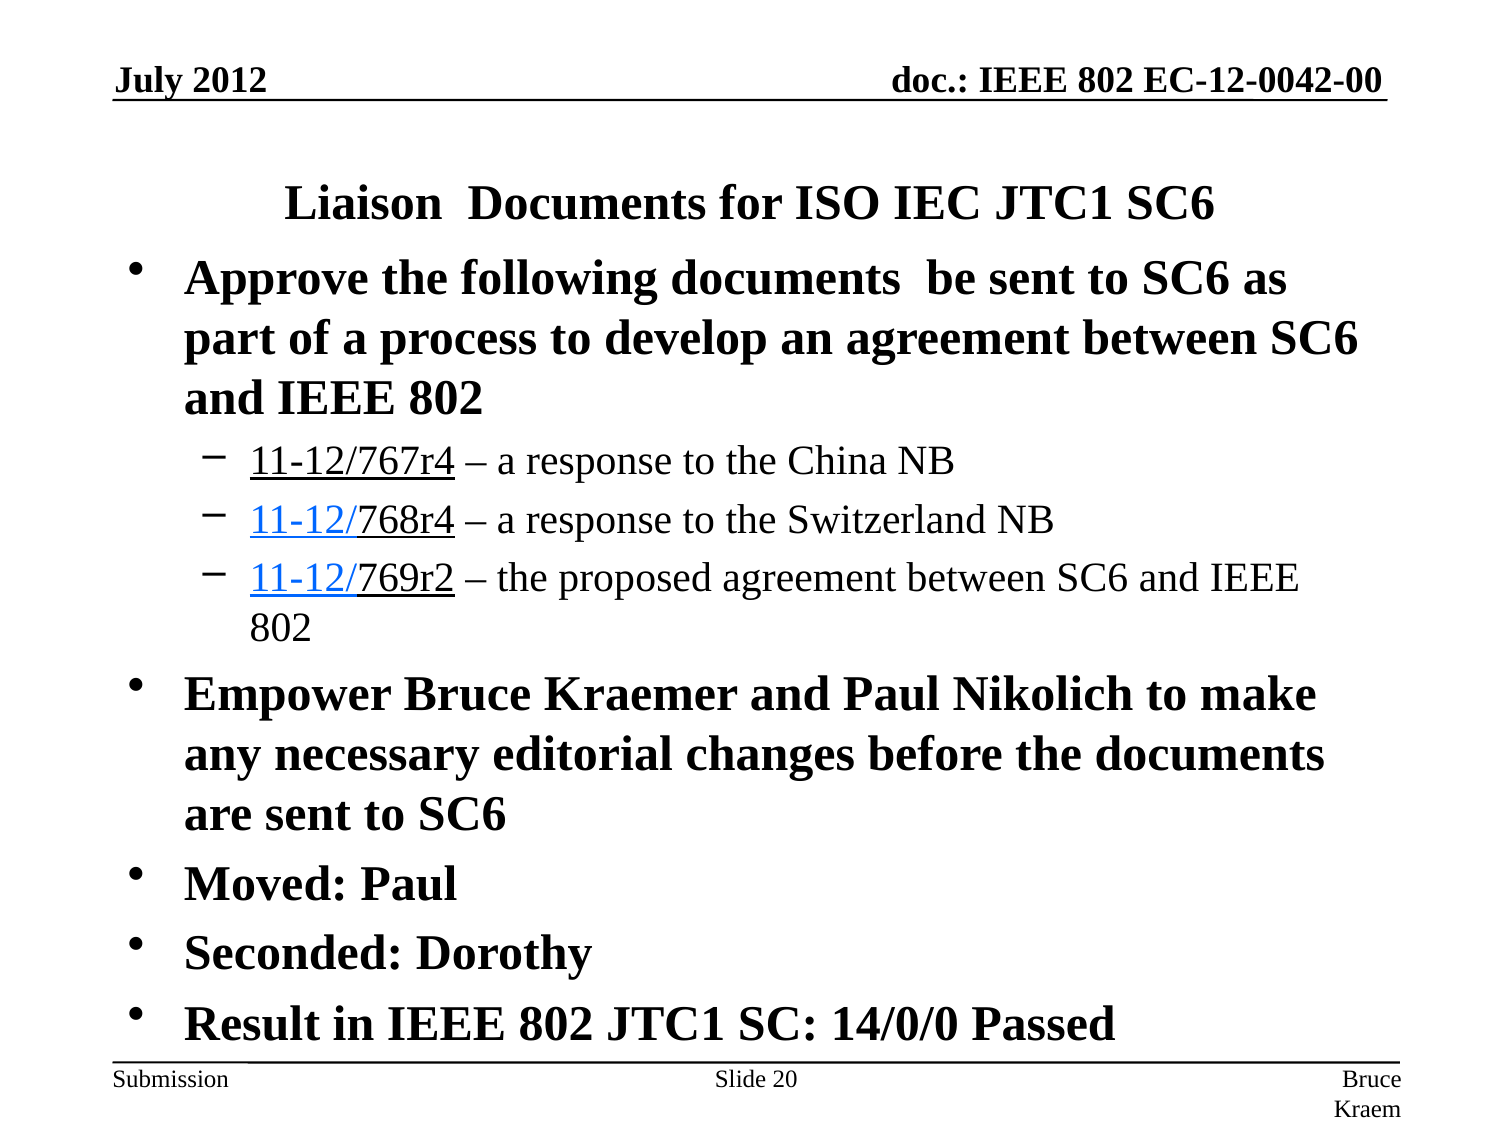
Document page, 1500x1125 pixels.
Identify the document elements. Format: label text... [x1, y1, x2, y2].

footer Bruce Kraemer, Marvell [1324, 1061, 1402, 1093]
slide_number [114, 54, 374, 101]
slide_number Slide 20 [712, 1061, 800, 1093]
title Liaison Documents for ISO IEC JTC1 SC6 [112, 112, 1388, 237]
list Approve the following documents be sent to SC6 as part of a process to develop an agreement between SC6 and IEEE 802 11-12/767r4 – a response to the China NB 11-12/768r4 – a response to the Switzerland NB 11-12/769r2 – the proposed agreement between SC6 and IEEE 802 Empower Bruce Kraemer and Paul Nikolich to make any necessary editorial changes before the documents are sent to SC6 Moved: Paul Seconded: Dorothy Result in IEEE 802 JTC1 SC: 14/0/0 Passed [112, 237, 1388, 1050]
